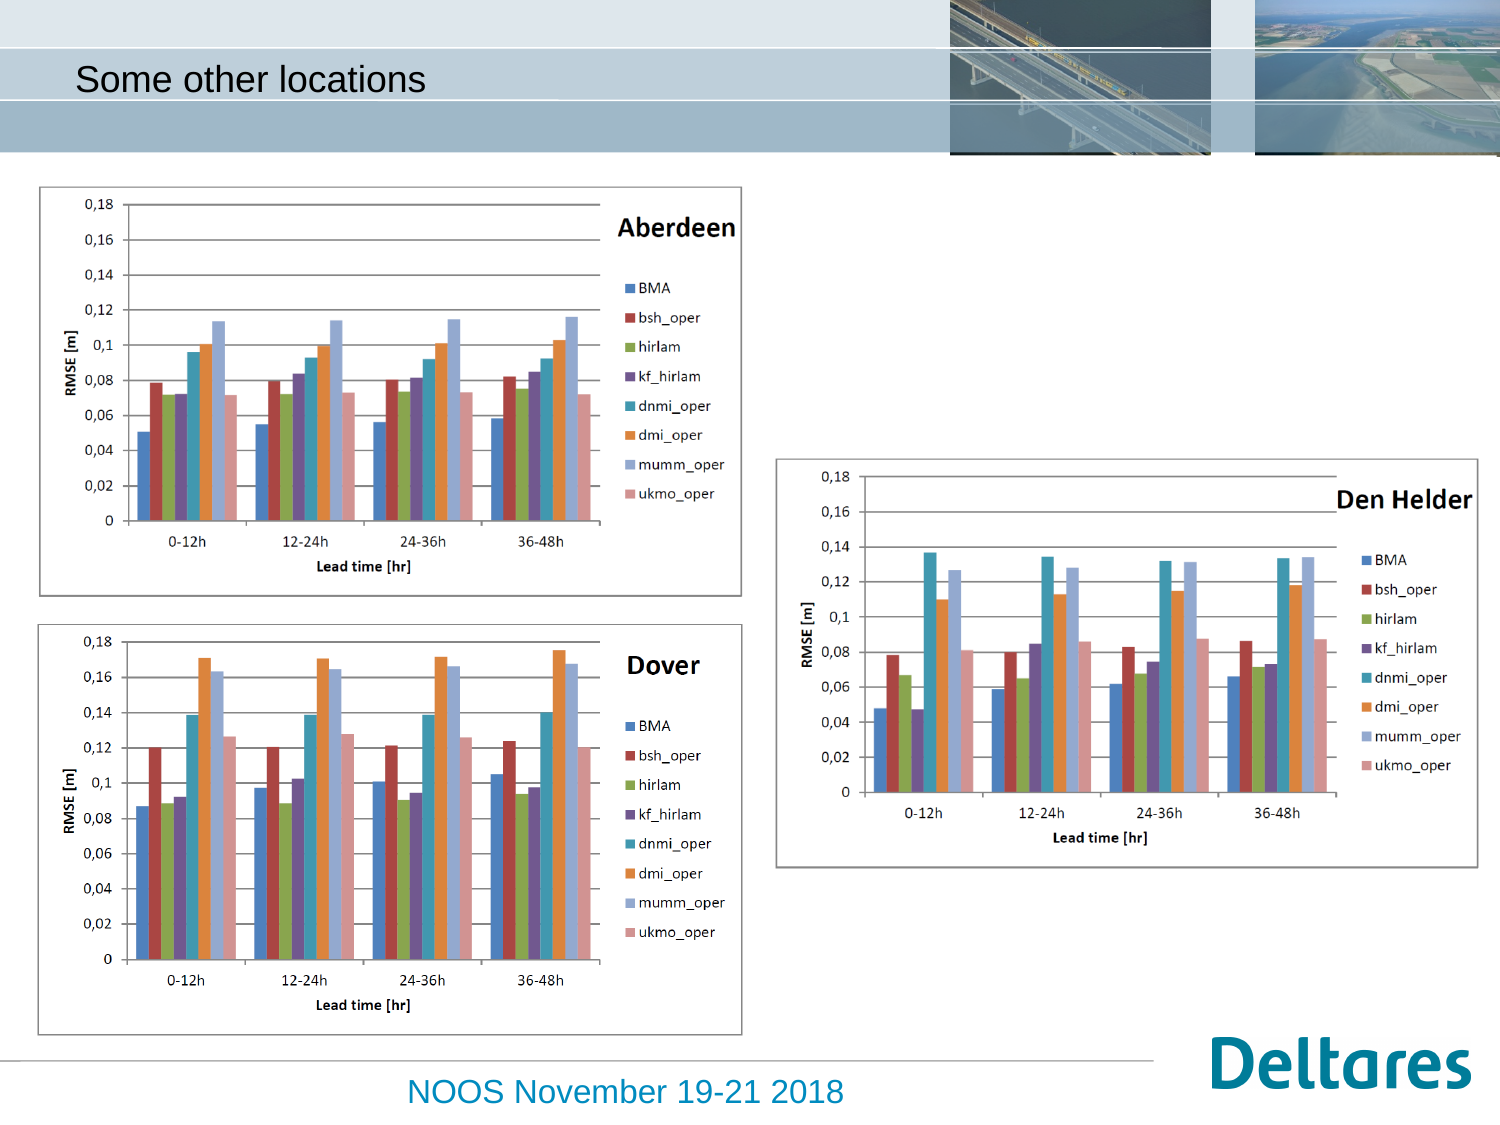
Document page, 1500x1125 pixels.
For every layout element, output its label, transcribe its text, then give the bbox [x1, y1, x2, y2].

picture [1222, 1046, 1243, 1080]
picture [1330, 1037, 1471, 1089]
picture [1237, 1037, 1301, 1089]
picture [1270, 1058, 1281, 1064]
picture [1255, 153, 1500, 157]
picture [1419, 1058, 1430, 1064]
picture [1353, 1058, 1367, 1081]
picture [1464, 1083, 1471, 1089]
picture [35, 621, 745, 1039]
title Some other locations [75, 30, 1425, 124]
picture [773, 455, 1483, 872]
picture [35, 184, 745, 600]
picture [1308, 1037, 1323, 1089]
